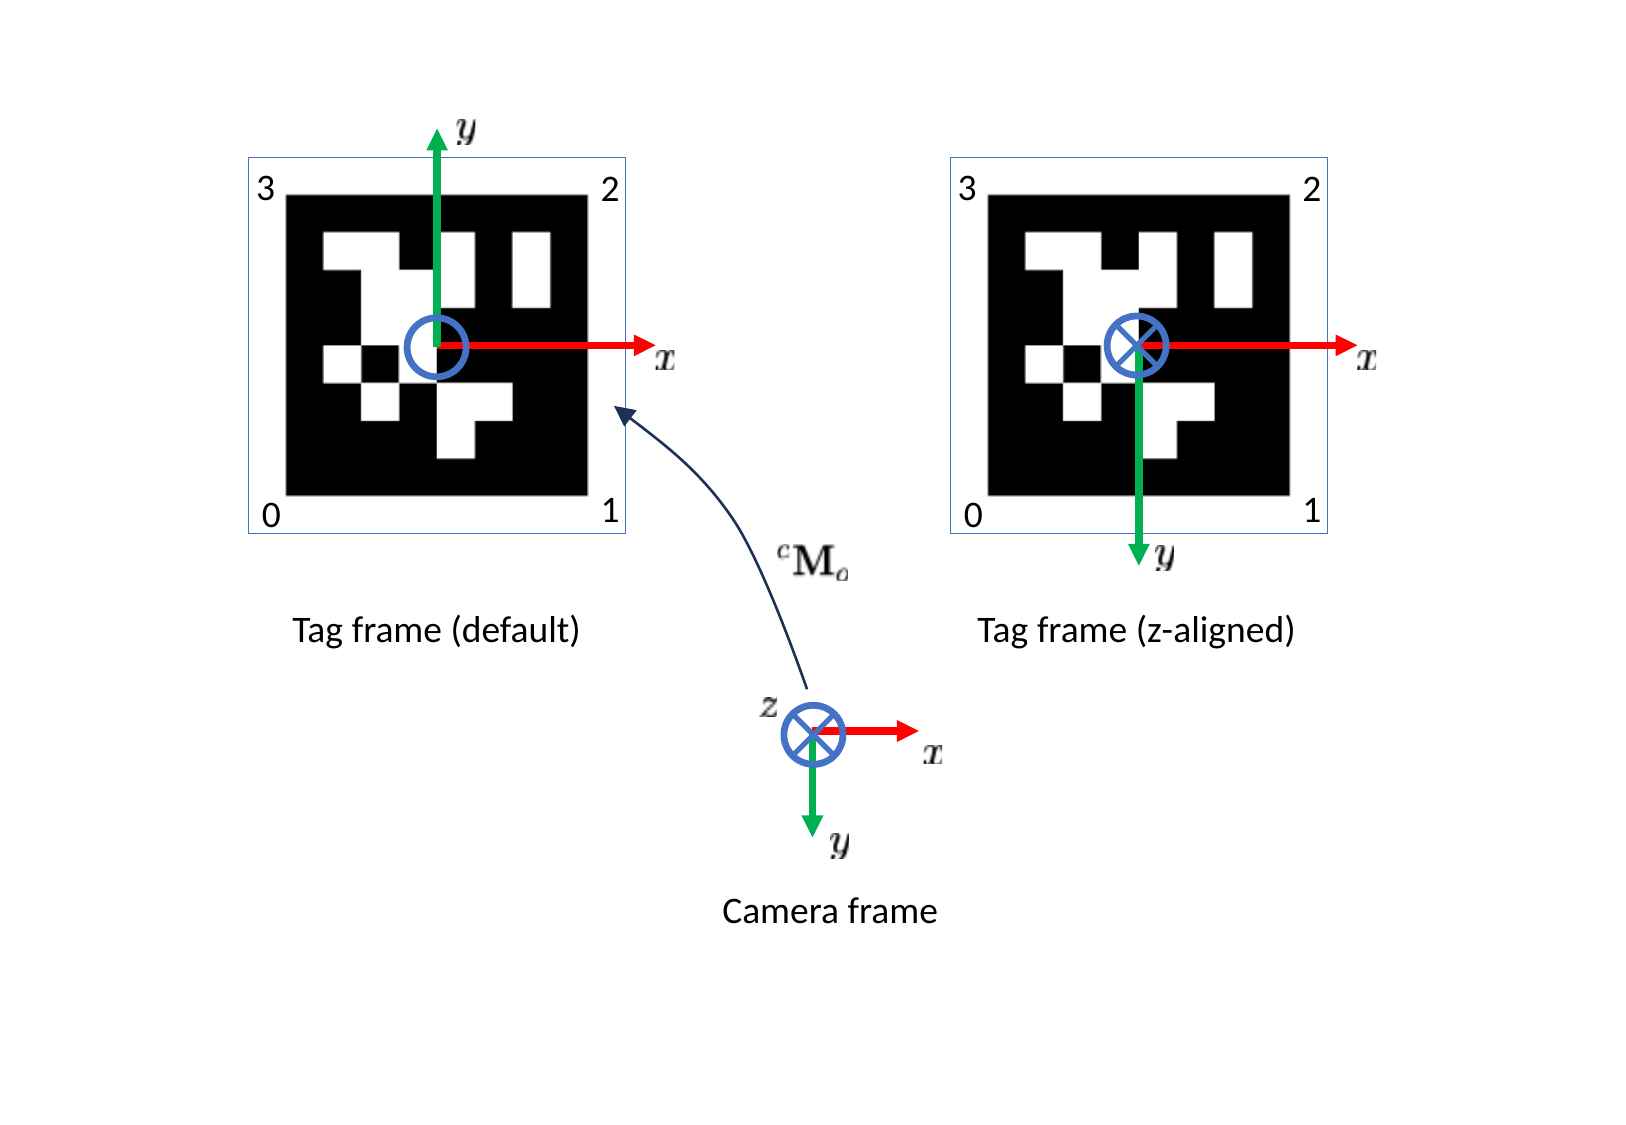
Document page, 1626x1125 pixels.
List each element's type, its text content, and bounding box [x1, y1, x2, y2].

picture [456, 119, 476, 145]
text_box 3 [942, 155, 982, 216]
text_box [782, 704, 844, 766]
picture [438, 157, 626, 345]
text_box 3 [241, 155, 280, 216]
text_box 0 [247, 483, 286, 543]
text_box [792, 713, 835, 756]
picture [830, 833, 849, 859]
picture [1357, 350, 1377, 370]
picture [758, 697, 778, 717]
text_box Camera frame [707, 879, 954, 939]
text_box 0 [948, 483, 988, 543]
text_box Tag frame (z-aligned) [962, 597, 1311, 658]
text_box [1115, 324, 1158, 367]
text_box Tag frame (default) [277, 597, 596, 658]
picture [923, 745, 943, 764]
picture [248, 157, 626, 534]
picture [950, 157, 1328, 534]
picture [1155, 545, 1174, 571]
text_box 1 [1287, 534, 1327, 538]
picture [1139, 346, 1328, 534]
text_box [626, 408, 809, 690]
picture [655, 350, 675, 370]
text_box 1 [585, 534, 625, 538]
picture [777, 544, 848, 581]
